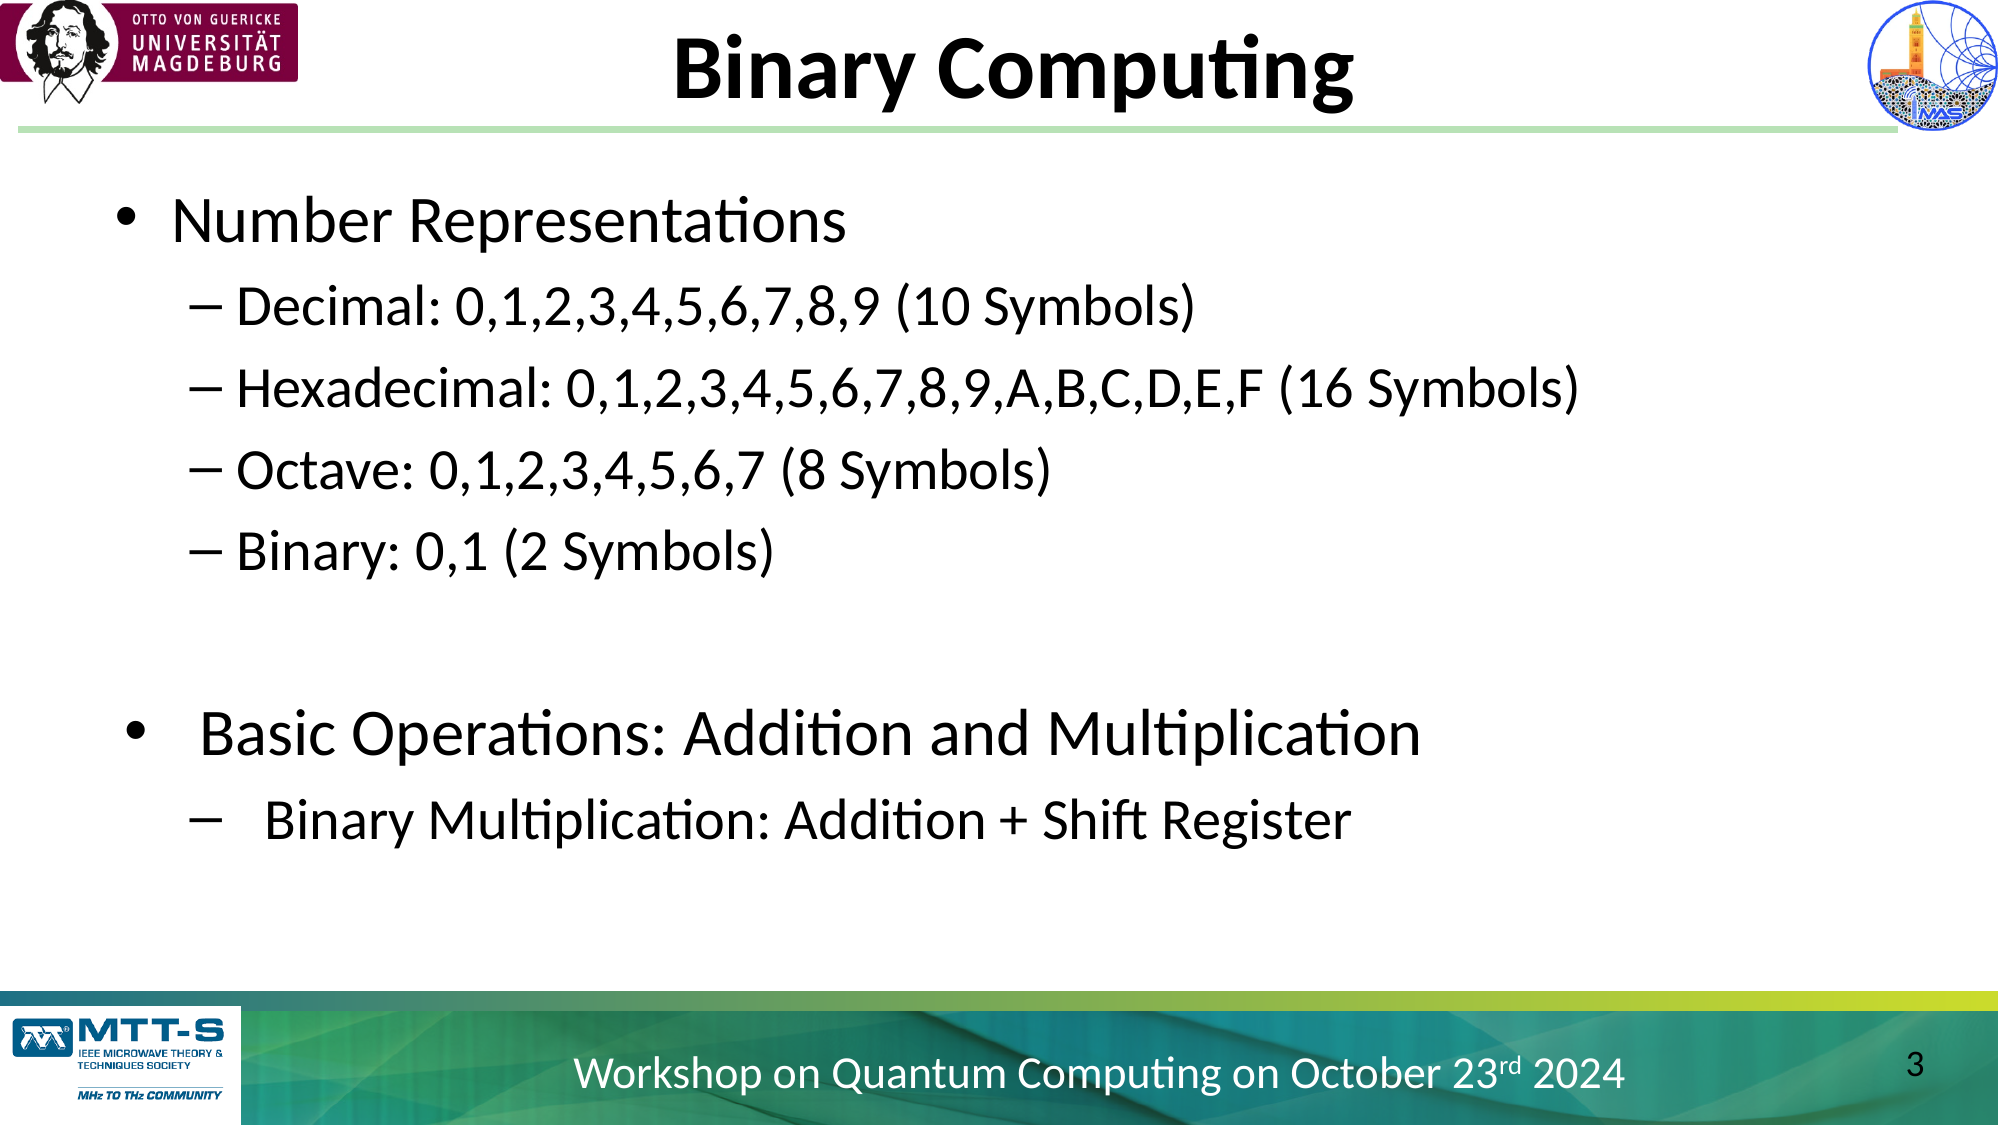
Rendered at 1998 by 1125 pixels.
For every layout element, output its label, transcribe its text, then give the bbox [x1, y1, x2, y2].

title Binary Computing [217, 0, 1811, 140]
picture [0, 991, 1998, 1125]
picture [0, 0, 217, 104]
picture [1867, 0, 1998, 131]
list Number Representations Decimal: 0,1,2,3,4,5,6,7,8,9 (10 Symbols) Hexadecimal: 0,1,2,3,4,5,6,7,8,9,A,B,C,D,E,F (16 Symbols) Octave: 0,1,2,3,4,5,6,7 (8 Symbols) Binary: 0,1 (2 Symbols) Basic Operations: Addition and Multiplication Binary Multiplication: Addition + Shift Register [99, 168, 1898, 982]
